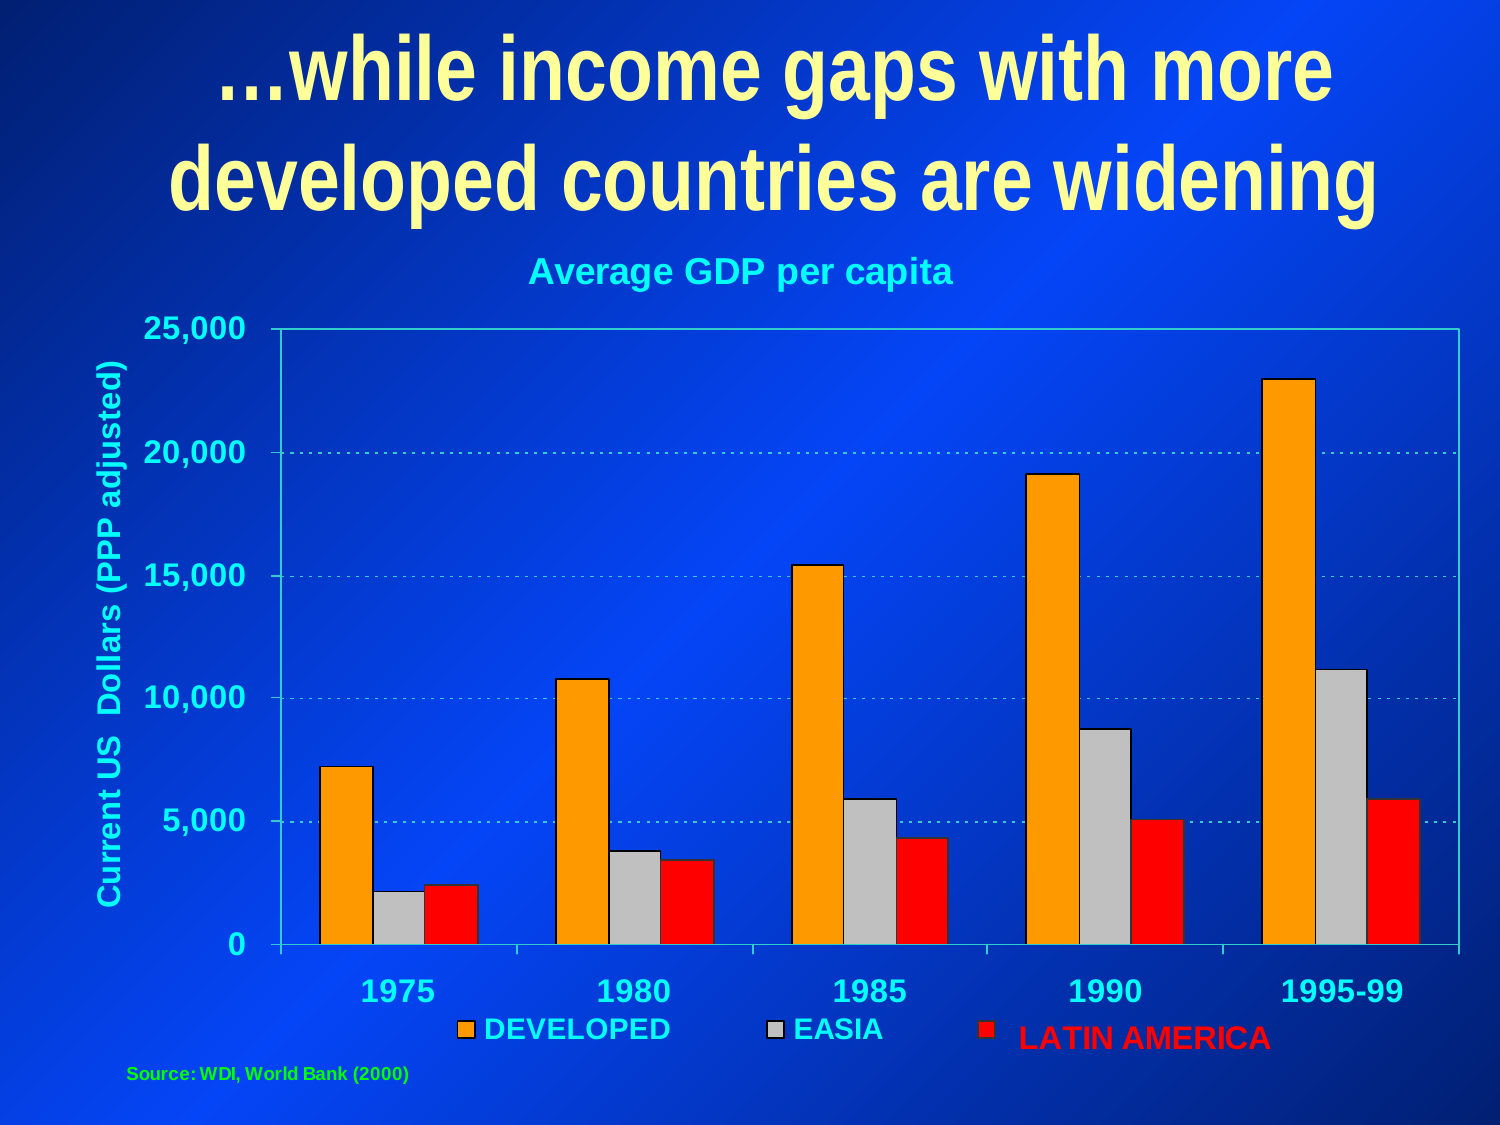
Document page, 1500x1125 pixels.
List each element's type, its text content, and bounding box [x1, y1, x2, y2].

title …while income gaps with more developed countries are widening [62, 24, 1488, 213]
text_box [21, 231, 1475, 1101]
